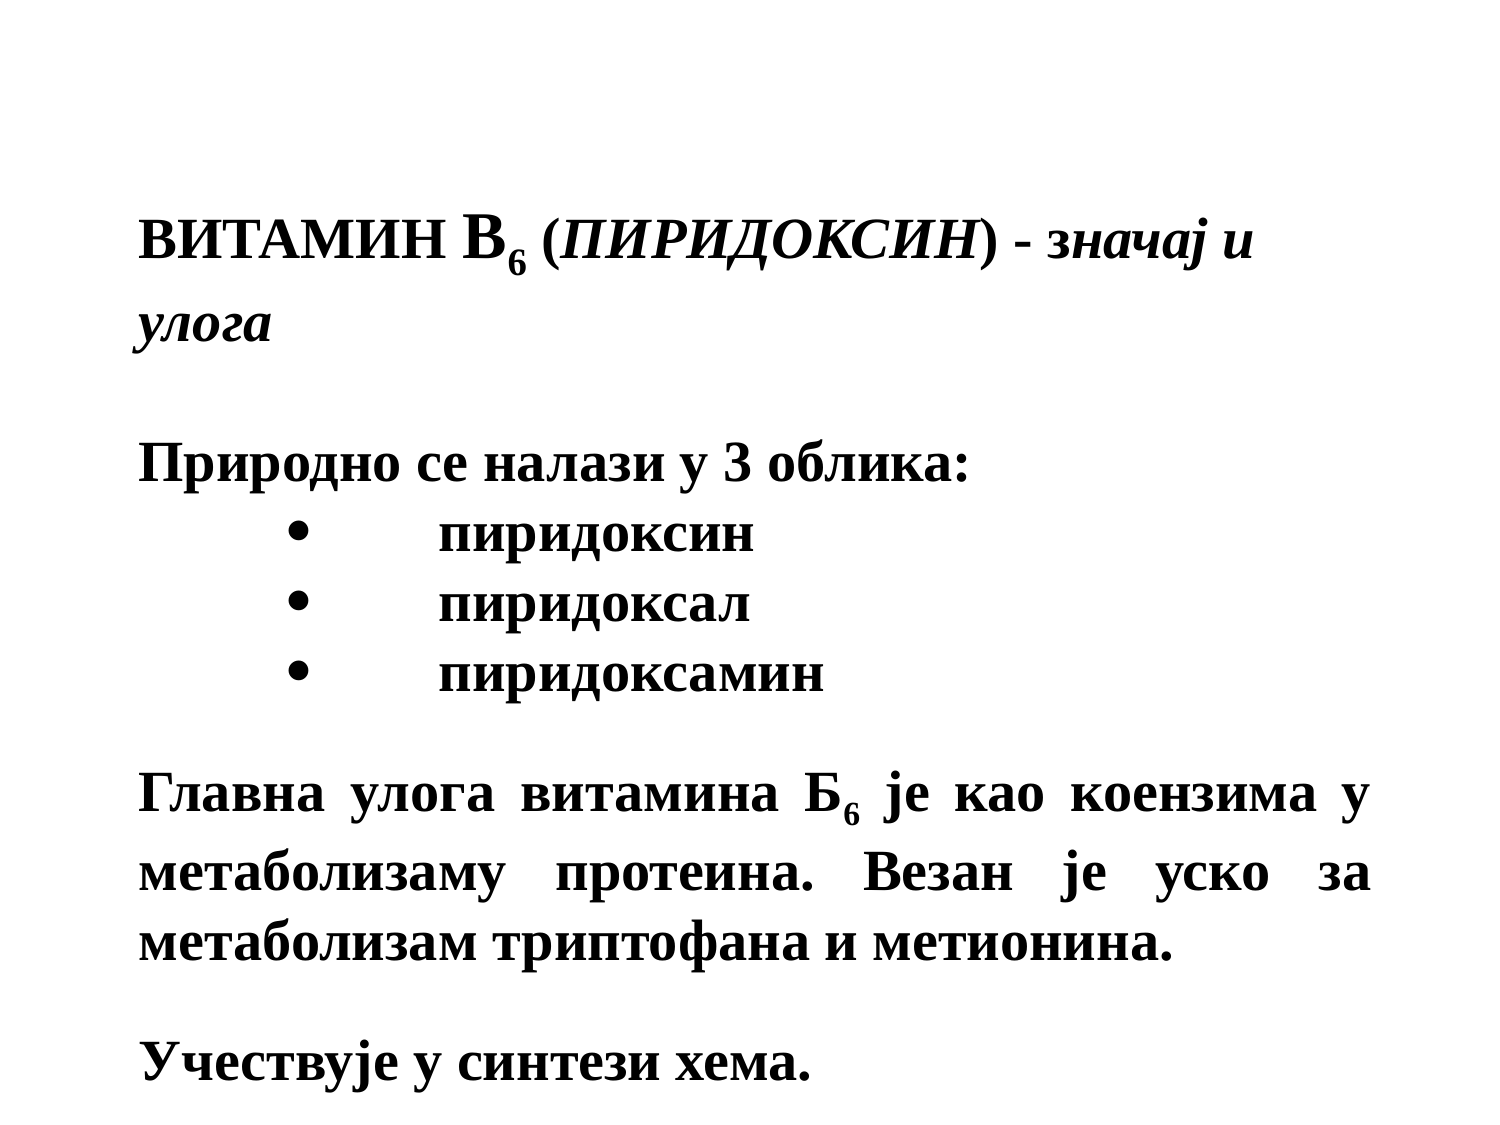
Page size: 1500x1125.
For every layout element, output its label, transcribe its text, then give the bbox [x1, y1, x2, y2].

text_box ВИТАМИН B6 (ПИРИДОКСИН) - значај и улога Природно се налази у 3 облика: · пиридоксин · пиридоксал · пиридоксамин Главна улога витамина Б6 је као коензима у метаболизаму протеина. Везан је уско за метаболизам триптофана и метионина. Учествује у синтези хема. [123, 184, 1387, 1100]
